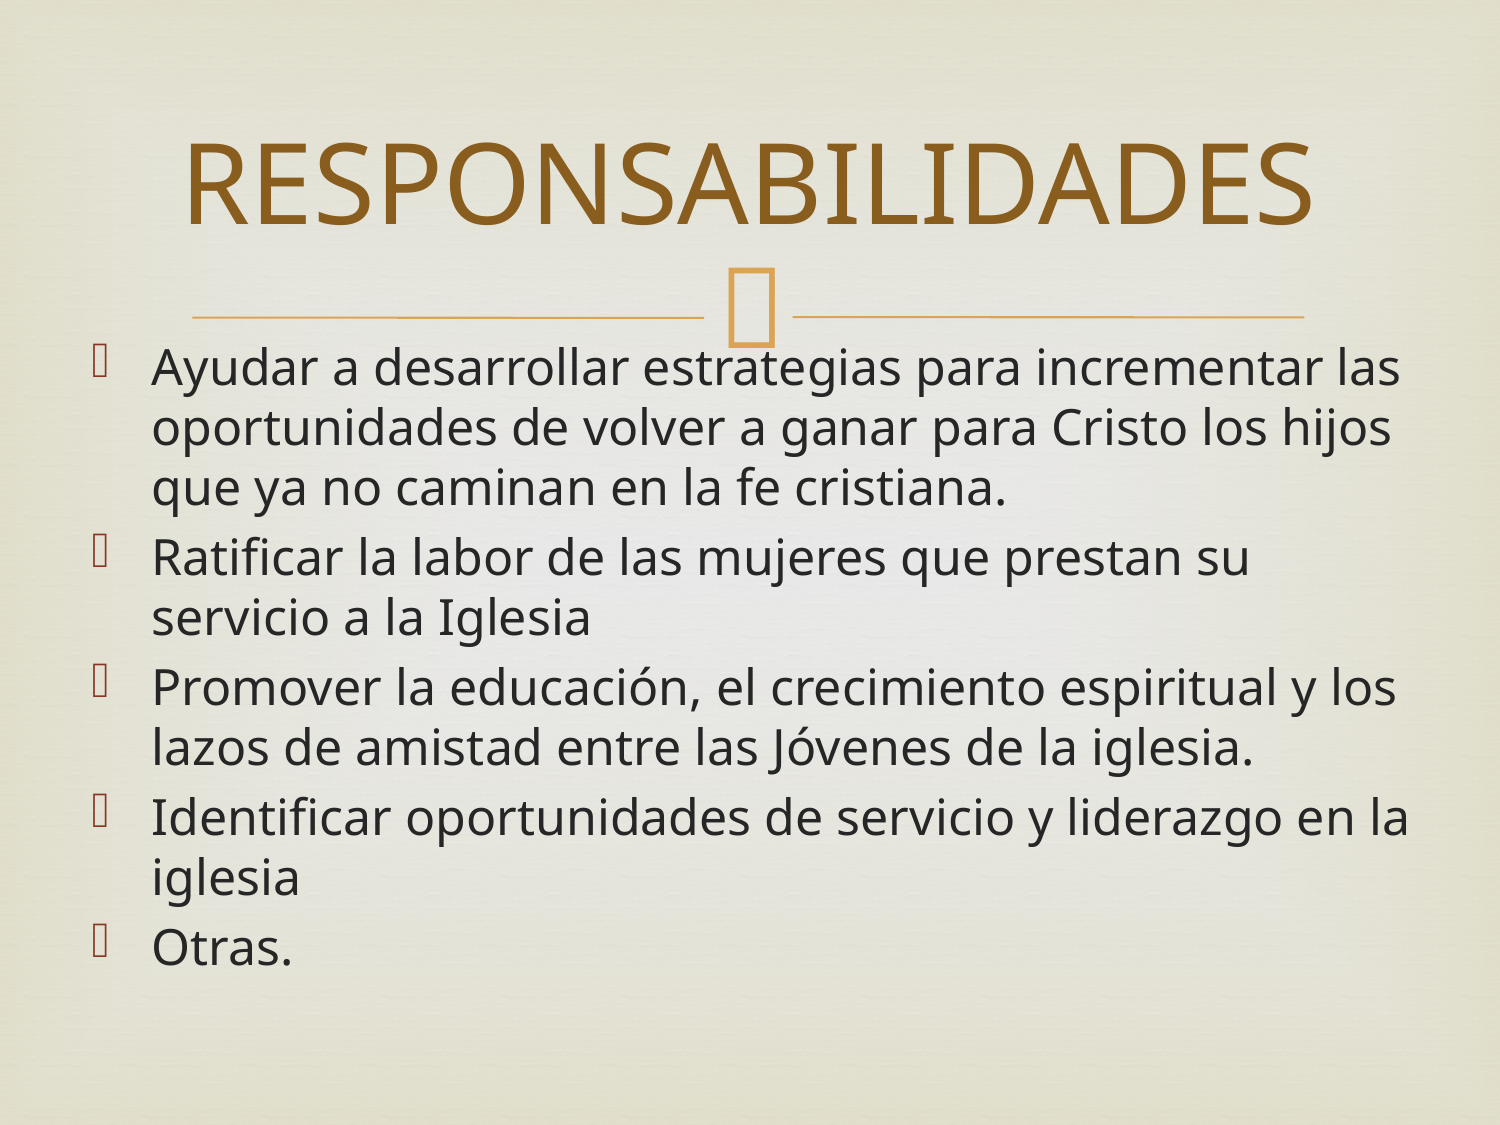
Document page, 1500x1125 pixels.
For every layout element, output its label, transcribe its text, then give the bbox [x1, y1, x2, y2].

list Ayudar a desarrollar estrategias para incrementar las oportunidades de volver a ganar para Cristo los hijos que ya no caminan en la fe cristiana. Ratificar la labor de las mujeres que prestan su servicio a la Iglesia Promover la educación, el crecimiento espiritual y los lazos de amistad entre las Jóvenes de la iglesia. Identificar oportunidades de servicio y liderazgo en la iglesia Otras. [76, 328, 1427, 1125]
title RESPONSABILIDADES [112, 93, 1386, 267]
